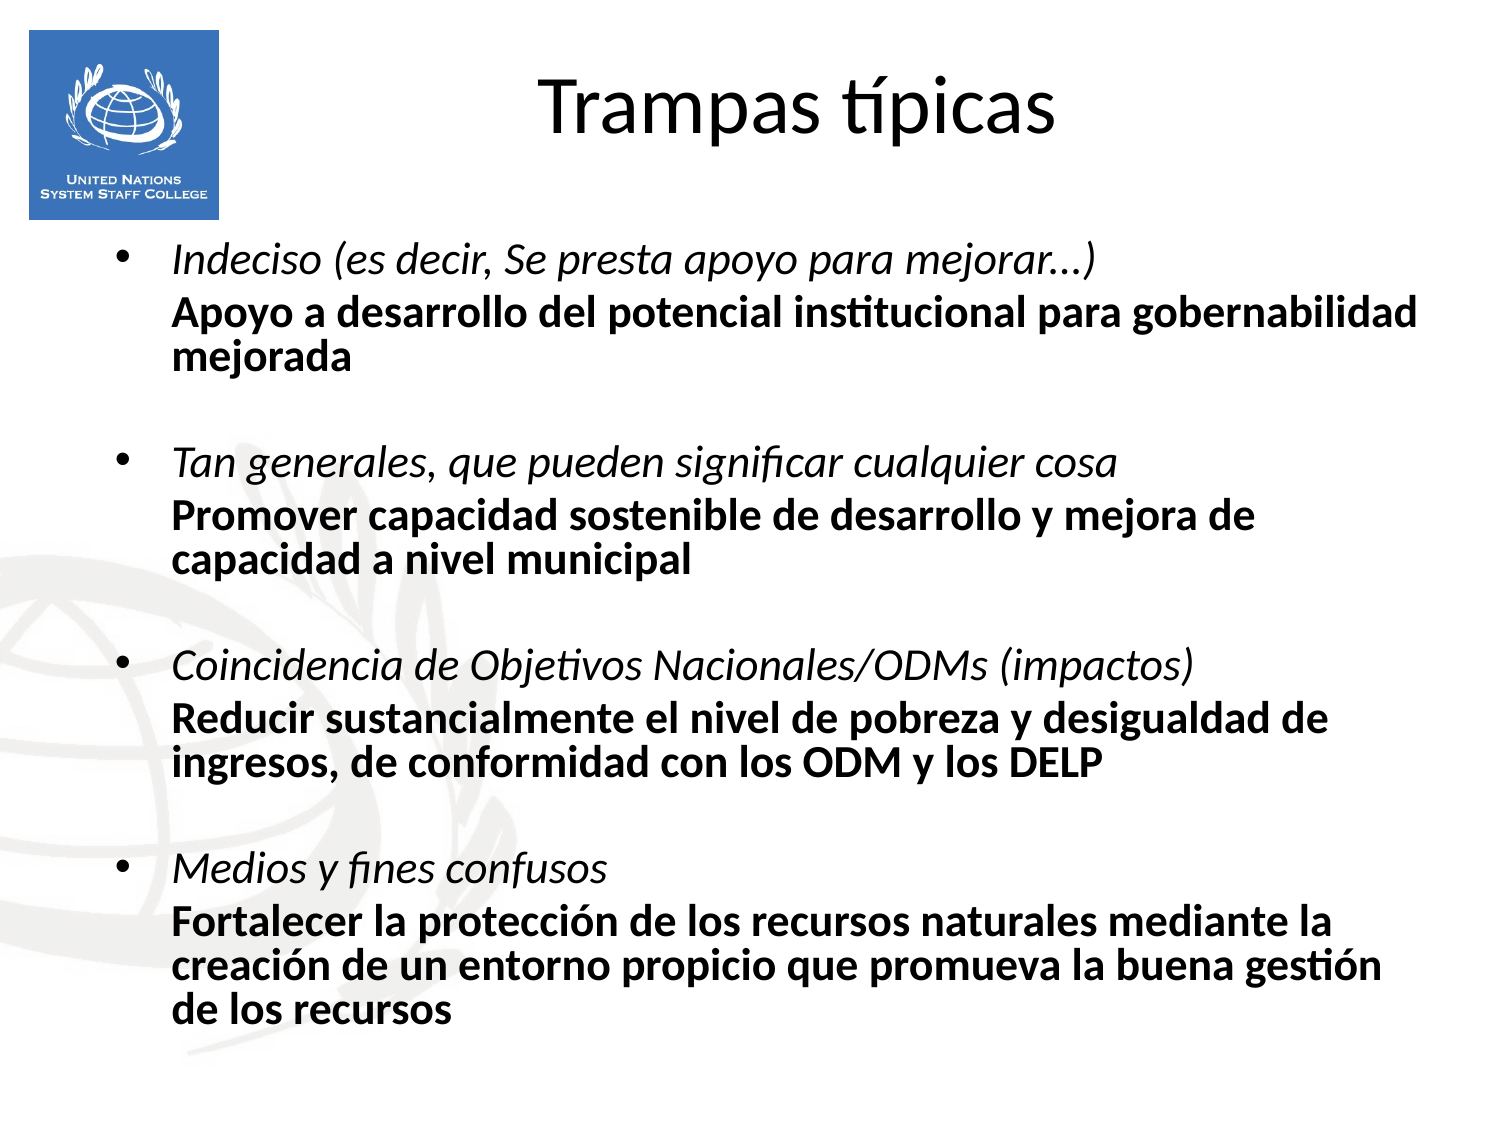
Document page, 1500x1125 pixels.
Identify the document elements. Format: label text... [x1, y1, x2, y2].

text_box Indeciso (es decir, Se presta apoyo para mejorar...) Apoyo a desarrollo del potencial institucional para gobernabilidad mejorada Tan generales, que pueden significar cualquier cosa Promover capacidad sostenible de desarrollo y mejora de capacidad a nivel municipal Coincidencia de Objetivos Nacionales/ODMs (impactos) Reducir sustancialmente el nivel de pobreza y desigualdad de ingresos, de conformidad con los ODM y los DELP Medios y fines confusos Fortalecer la protección de los recursos naturales mediante la creación de un entorno propicio que promueva la buena gestión de los recursos [100, 231, 1435, 1071]
text_box Trampas típicas [160, 42, 1436, 151]
picture [29, 30, 219, 220]
